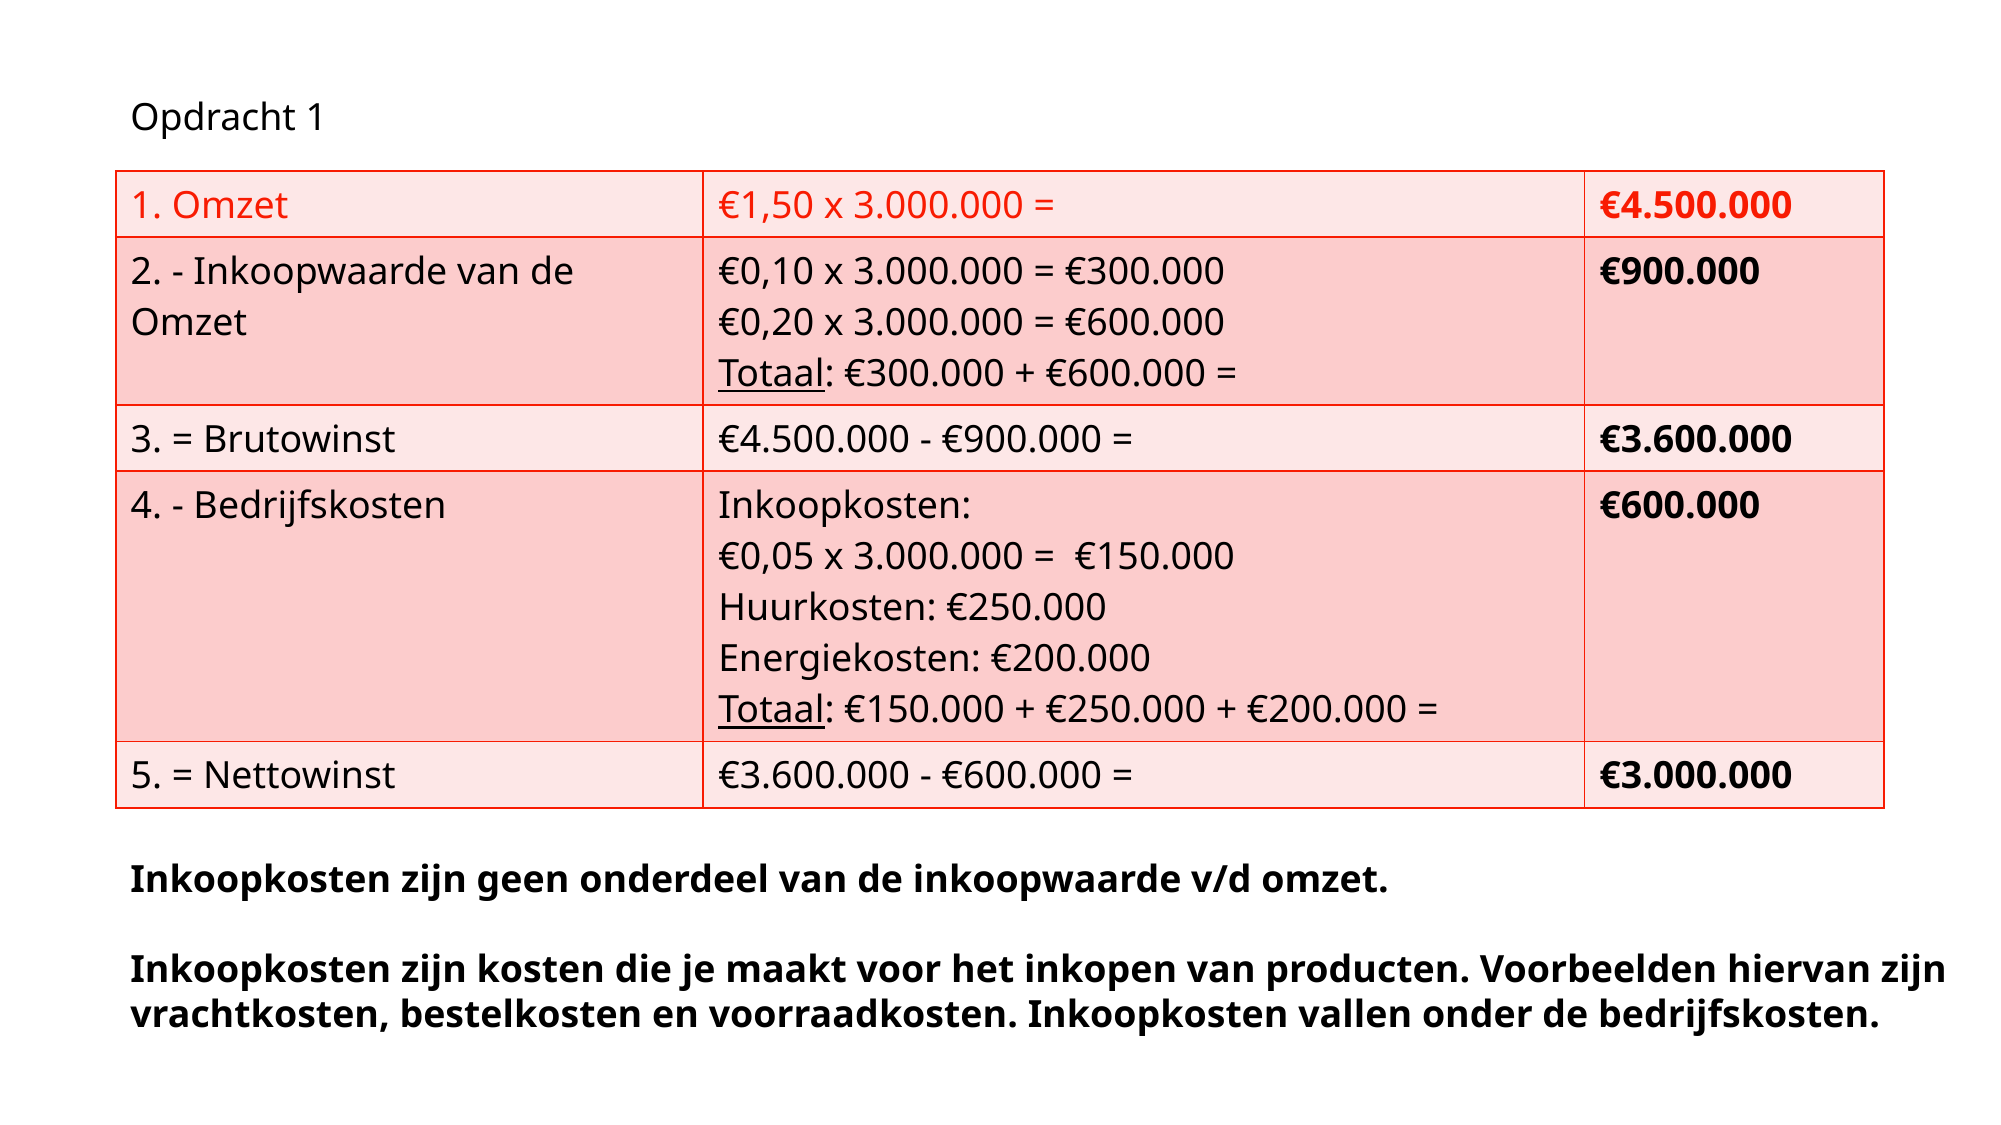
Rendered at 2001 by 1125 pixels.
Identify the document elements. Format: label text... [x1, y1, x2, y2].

table_header €1,50 x 3.000.000 = [704, 172, 1584, 236]
table_cell 4. - Bedrijfskosten [117, 472, 702, 741]
table_cell Inkoopkosten: €0,05 x 3.000.000 = €150.000 Huurkosten: €250.000 Energiekosten: €200.000 Totaal: €150.000 + €250.000 + €200.000 = [704, 472, 1584, 741]
table_cell €0,10 x 3.000.000 = €300.000 €0,20 x 3.000.000 = €600.000 Totaal: €300.000 + €600.000 = [704, 238, 1584, 404]
table_cell €3.600.000 - €600.000 = [704, 742, 1584, 807]
table_cell 5. = Nettowinst [117, 742, 702, 807]
table_cell €900.000 [1585, 238, 1883, 404]
table_cell 2. - Inkoopwaarde van de Omzet [117, 238, 702, 404]
table_header €4.500.000 [1585, 172, 1883, 236]
table_cell €3.000.000 [1585, 742, 1883, 807]
table_cell 3. = Brutowinst [117, 406, 702, 470]
table_header 1. Omzet [117, 172, 702, 236]
table_cell €4.500.000 - €900.000 = [704, 406, 1584, 470]
text_box Inkoopkosten zijn geen onderdeel van de inkoopwaarde v/d omzet. Inkoopkosten zijn kosten die je maakt voor het inkopen van producten. Voorbeelden hiervan zijn vrachtkosten, bestelkosten en voorraadkosten. Inkoopkosten vallen onder de bedrijfskosten. [115, 847, 1972, 1043]
table_cell €600.000 [1585, 472, 1883, 741]
table_cell €3.600.000 [1585, 406, 1883, 470]
text_box Opdracht 1 [115, 85, 668, 146]
